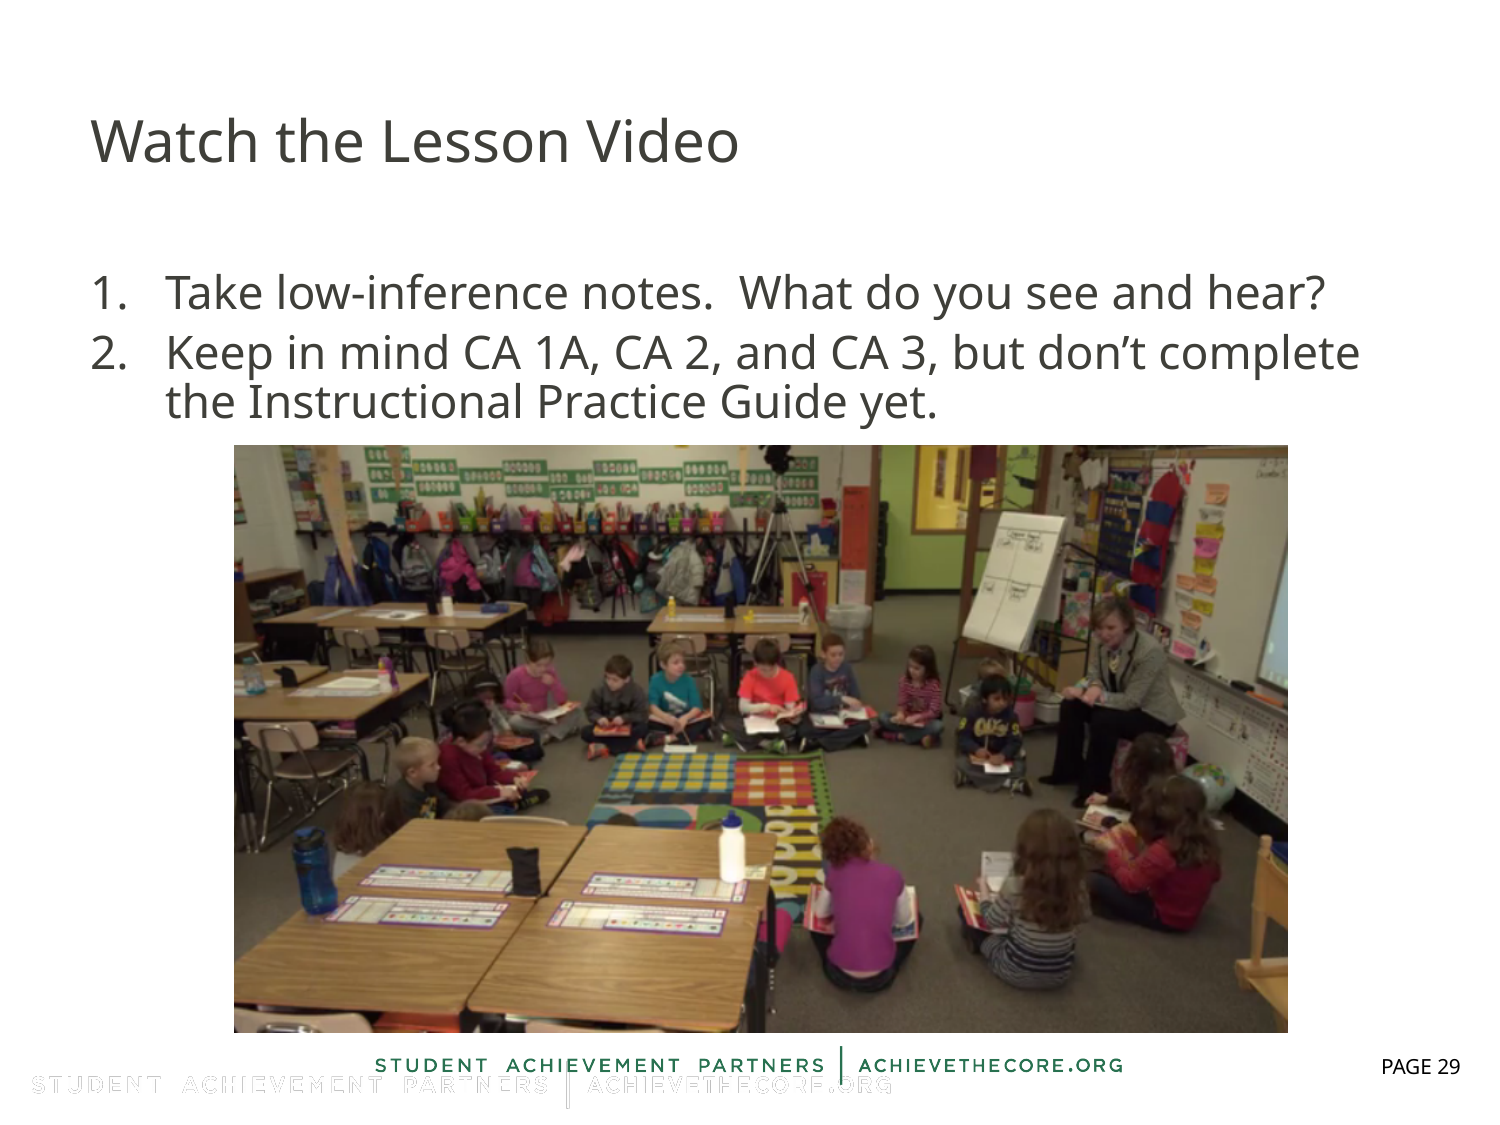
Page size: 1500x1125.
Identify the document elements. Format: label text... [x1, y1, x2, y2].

title Watch the Lesson Video [75, 45, 1425, 233]
picture [12, 1046, 1122, 1112]
picture [233, 444, 1289, 1034]
list Take low-inference notes. What do you see and hear? Keep in mind CA 1A, CA 2, and CA 3, but don’t complete the Instructional Practice Guide yet. [75, 262, 1425, 1005]
